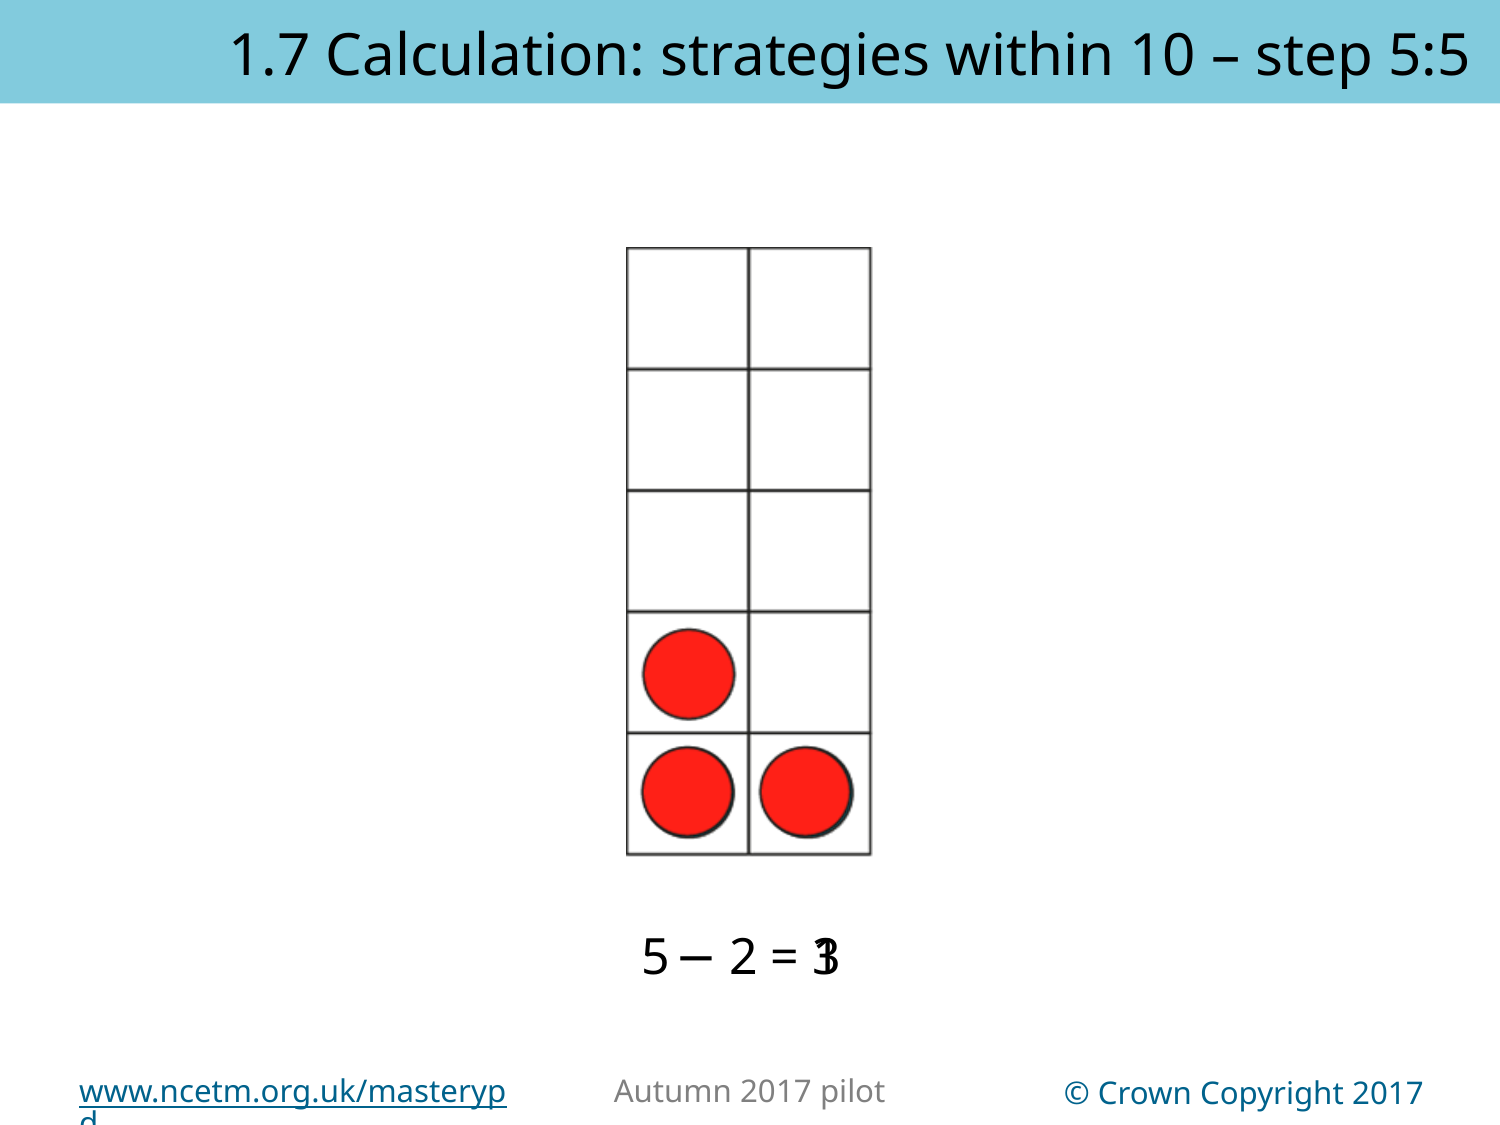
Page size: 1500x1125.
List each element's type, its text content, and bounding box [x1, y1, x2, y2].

list 1.7 Calculation: strategies within 10 – step 5:5 [0, 0, 1500, 104]
text_box 5 [604, 916, 649, 992]
text_box 1 [801, 916, 843, 992]
text_box − 2 [649, 916, 755, 992]
text_box = [755, 916, 801, 992]
picture [626, 247, 892, 878]
